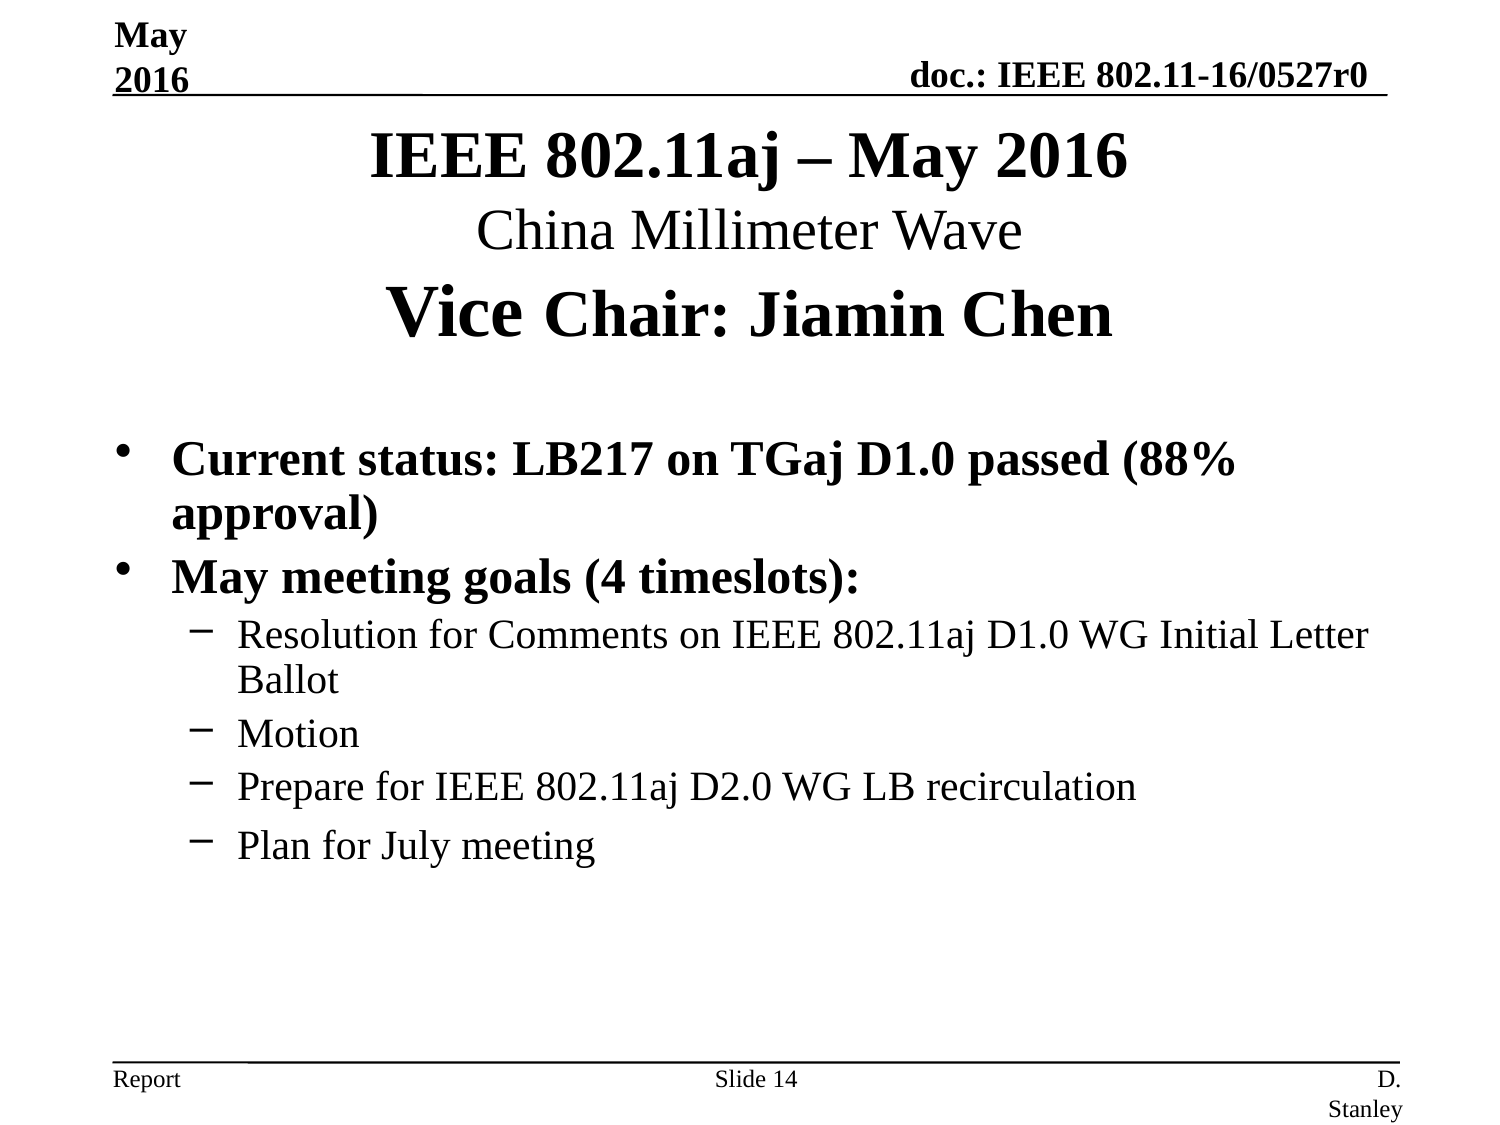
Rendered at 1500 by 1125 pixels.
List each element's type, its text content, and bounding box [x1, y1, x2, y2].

footer D. Stanley, HP Enterprise [1325, 1062, 1402, 1093]
title IEEE 802.11aj – May 2016 China Millimeter Wave Vice Chair: Jiamin Chen [112, 125, 1388, 338]
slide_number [114, 54, 269, 100]
slide_number Slide 14 [712, 1062, 800, 1093]
list Current status: LB217 on TGaj D1.0 passed (88% approval) May meeting goals (4 timeslots): Resolution for Comments on IEEE 802.11aj D1.0 WG Initial Letter Ballot Motion Prepare for IEEE 802.11aj D2.0 WG LB recirculation Plan for July meeting [99, 425, 1450, 1050]
